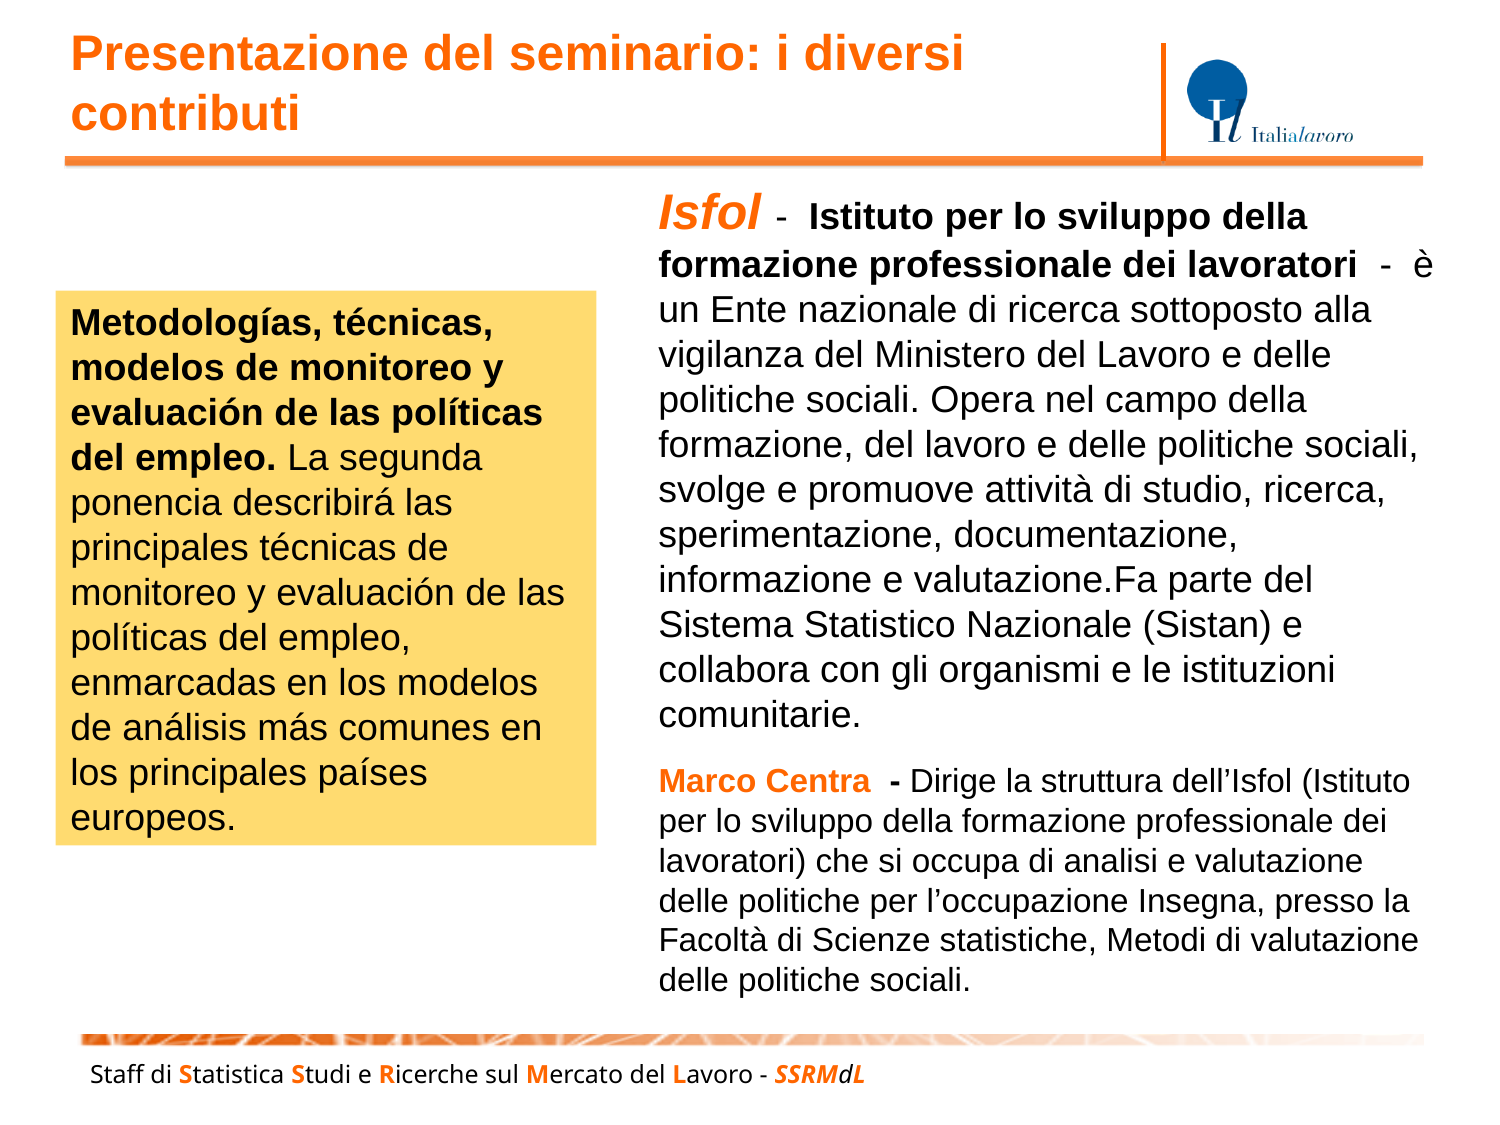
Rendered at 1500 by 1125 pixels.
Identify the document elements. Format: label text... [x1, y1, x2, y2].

picture [76, 1034, 1424, 1046]
picture [1187, 59, 1353, 142]
text_box Metodologías, técnicas, modelos de monitoreo y evaluación de las políticas del empleo. La segunda ponencia describirá las principales técnicas de monitoreo y evaluación de las políticas del empleo, enmarcadas en los modelos de análisis más comunes en los principales países europeos. [55, 290, 597, 846]
slide_number Staff di Statistica Studi e Ricerche sul Mercato del Lavoro - SSRMdL [75, 1046, 1424, 1103]
text_box Isfol - Istituto per lo sviluppo della formazione professionale dei lavoratori - è un Ente nazionale di ricerca sottoposto alla vigilanza del Ministero del Lavoro e delle politiche sociali. Opera nel campo della formazione, del lavoro e delle politiche sociali, svolge e promuove attività di studio, ricerca, sperimentazione, documentazione, informazione e valutazione.Fa parte del Sistema Statistico Nazionale (Sistan) e collabora con gli organismi e le istituzioni comunitarie. [643, 172, 1471, 743]
text_box Marco Centra - Dirige la struttura dell’Isfol (Istituto per lo sviluppo della formazione professionale dei lavoratori) che si occupa di analisi e valutazione delle politiche per l’occupazione Insegna, presso la Facoltà di Scienze statistiche, Metodi di valutazione delle politiche sociali. [643, 751, 1444, 1006]
text_box Presentazione del seminario: i diversi contributi [55, 12, 1155, 148]
